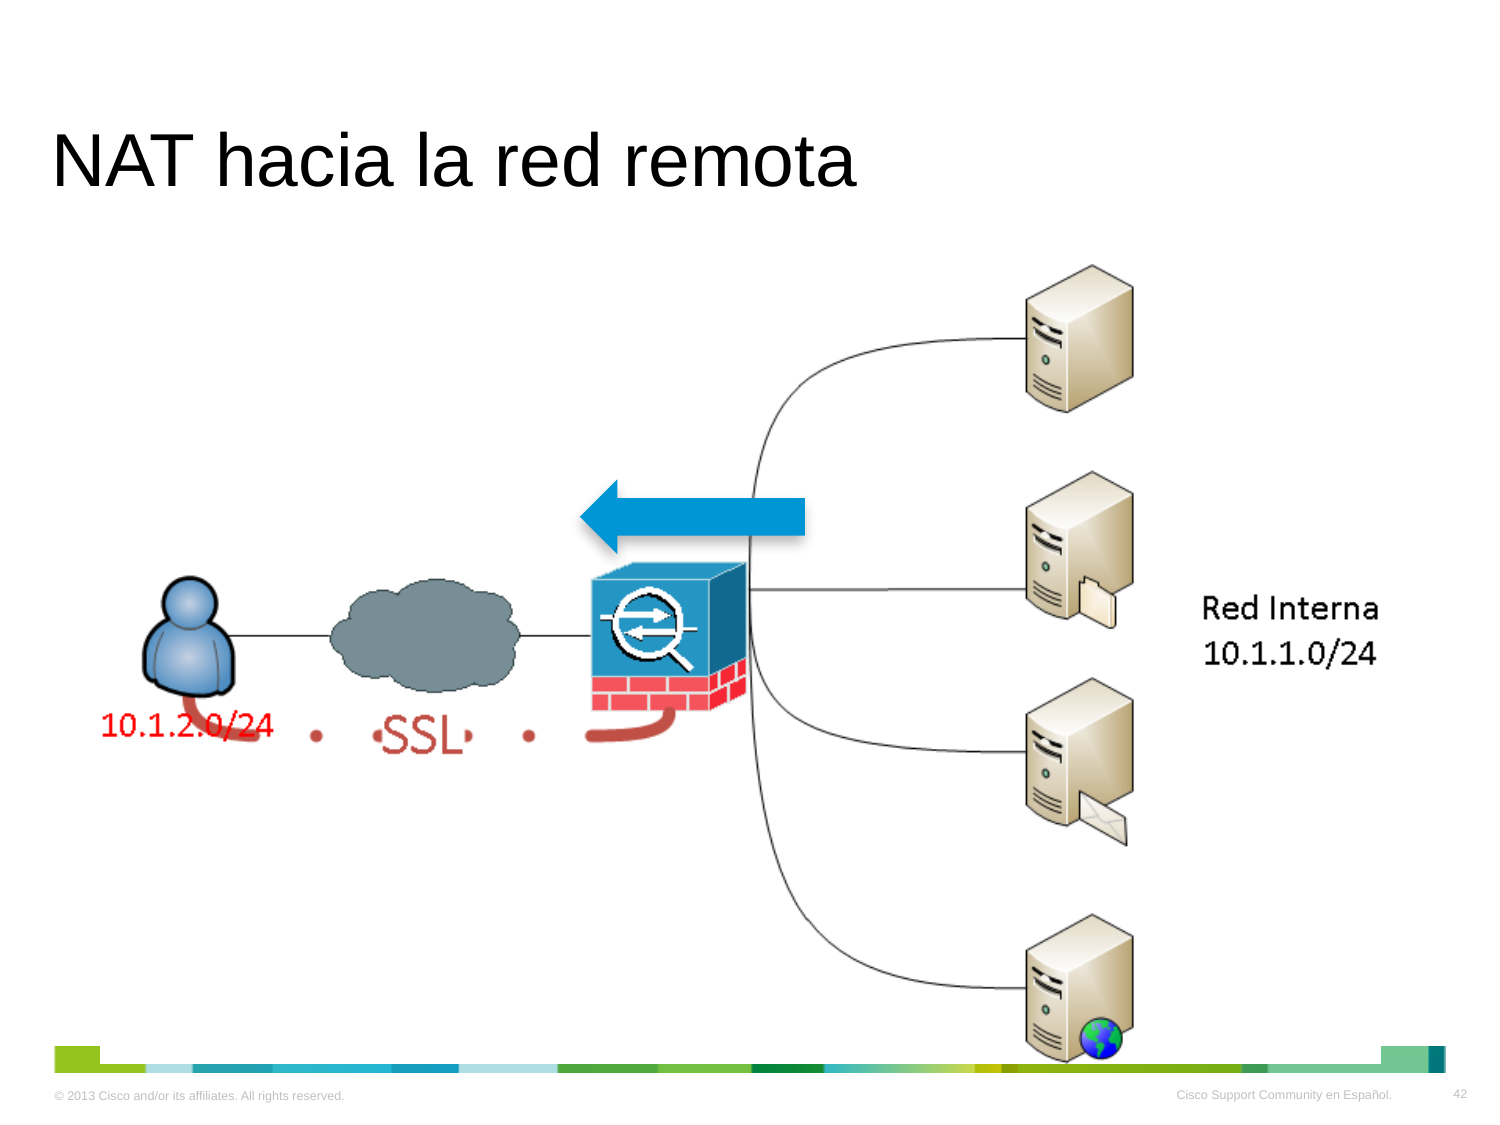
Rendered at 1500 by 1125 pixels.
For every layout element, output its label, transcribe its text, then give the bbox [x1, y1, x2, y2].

picture [54, 263, 1446, 1073]
title NAT hacia la red remota [37, 70, 1447, 209]
